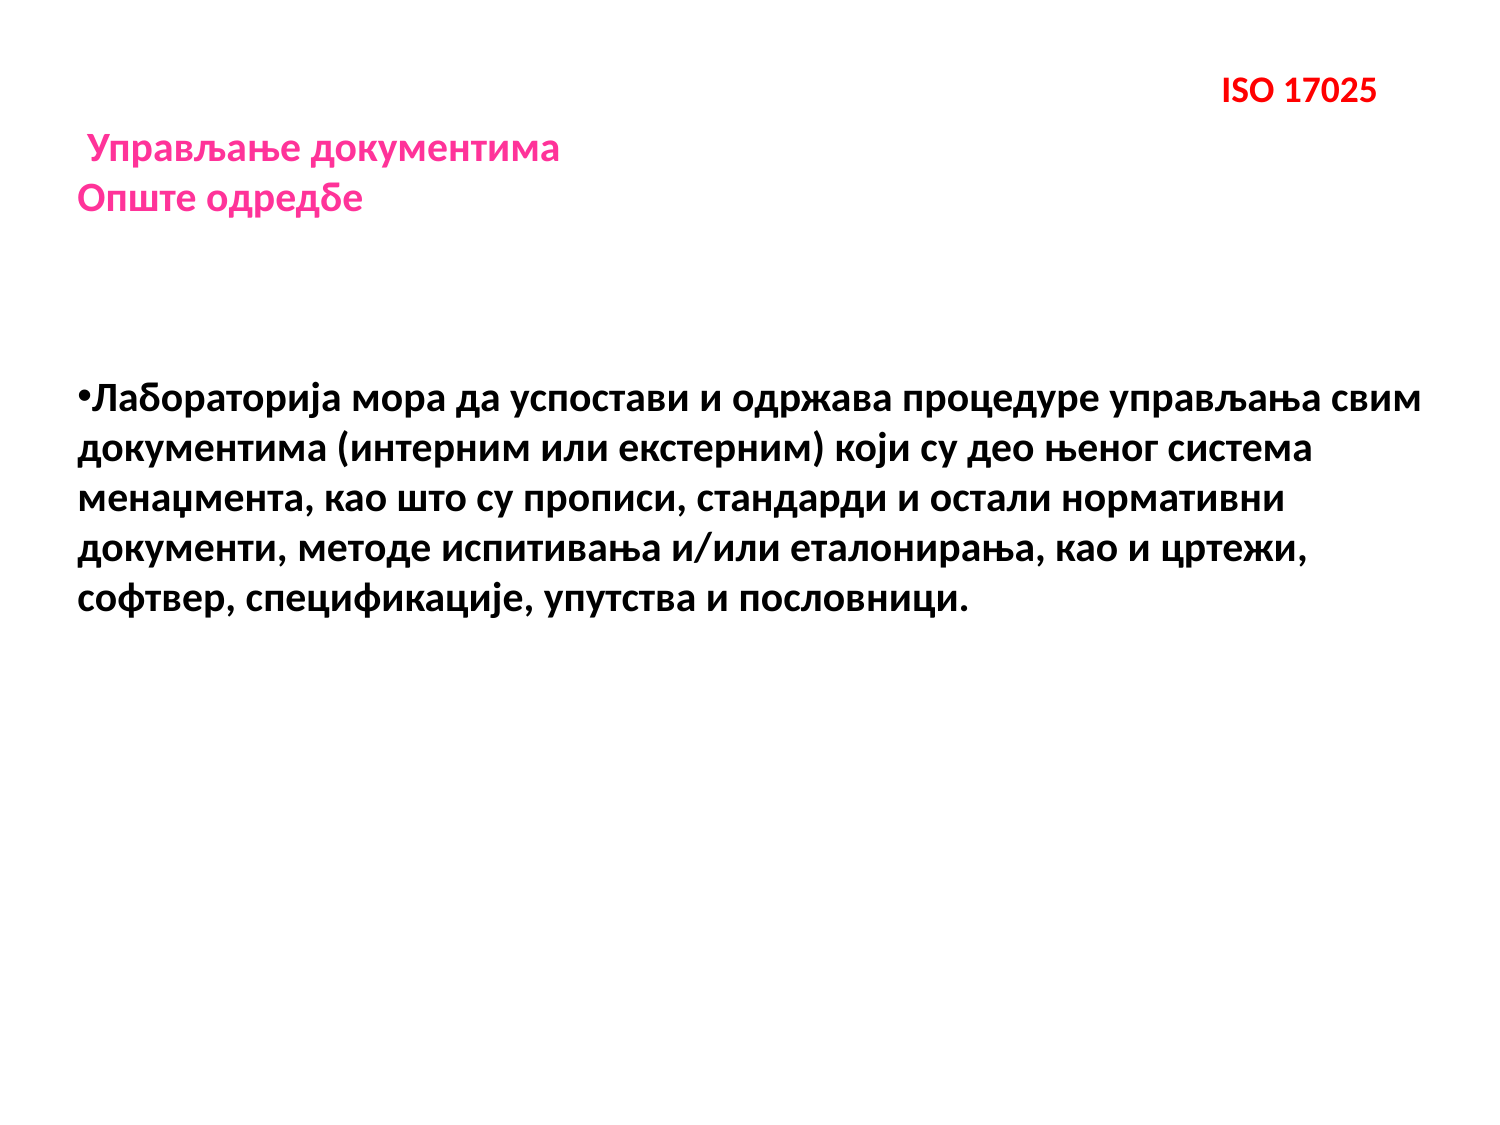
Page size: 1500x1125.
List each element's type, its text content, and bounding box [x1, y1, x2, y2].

text_box Управљање документима Опште одредбе Лабораторија мора да успостави и одржава процедуре управљања свим документима (интерним или екстерним) који су део њеног система менаџмента, као што су прописи, стандарди и остали нормативни документи, методе испитивања и/или еталонирања, као и цртежи, софтвер, спецификације, упутства и пословници. [62, 112, 1463, 778]
text_box ISO 17025 [1206, 57, 1463, 118]
